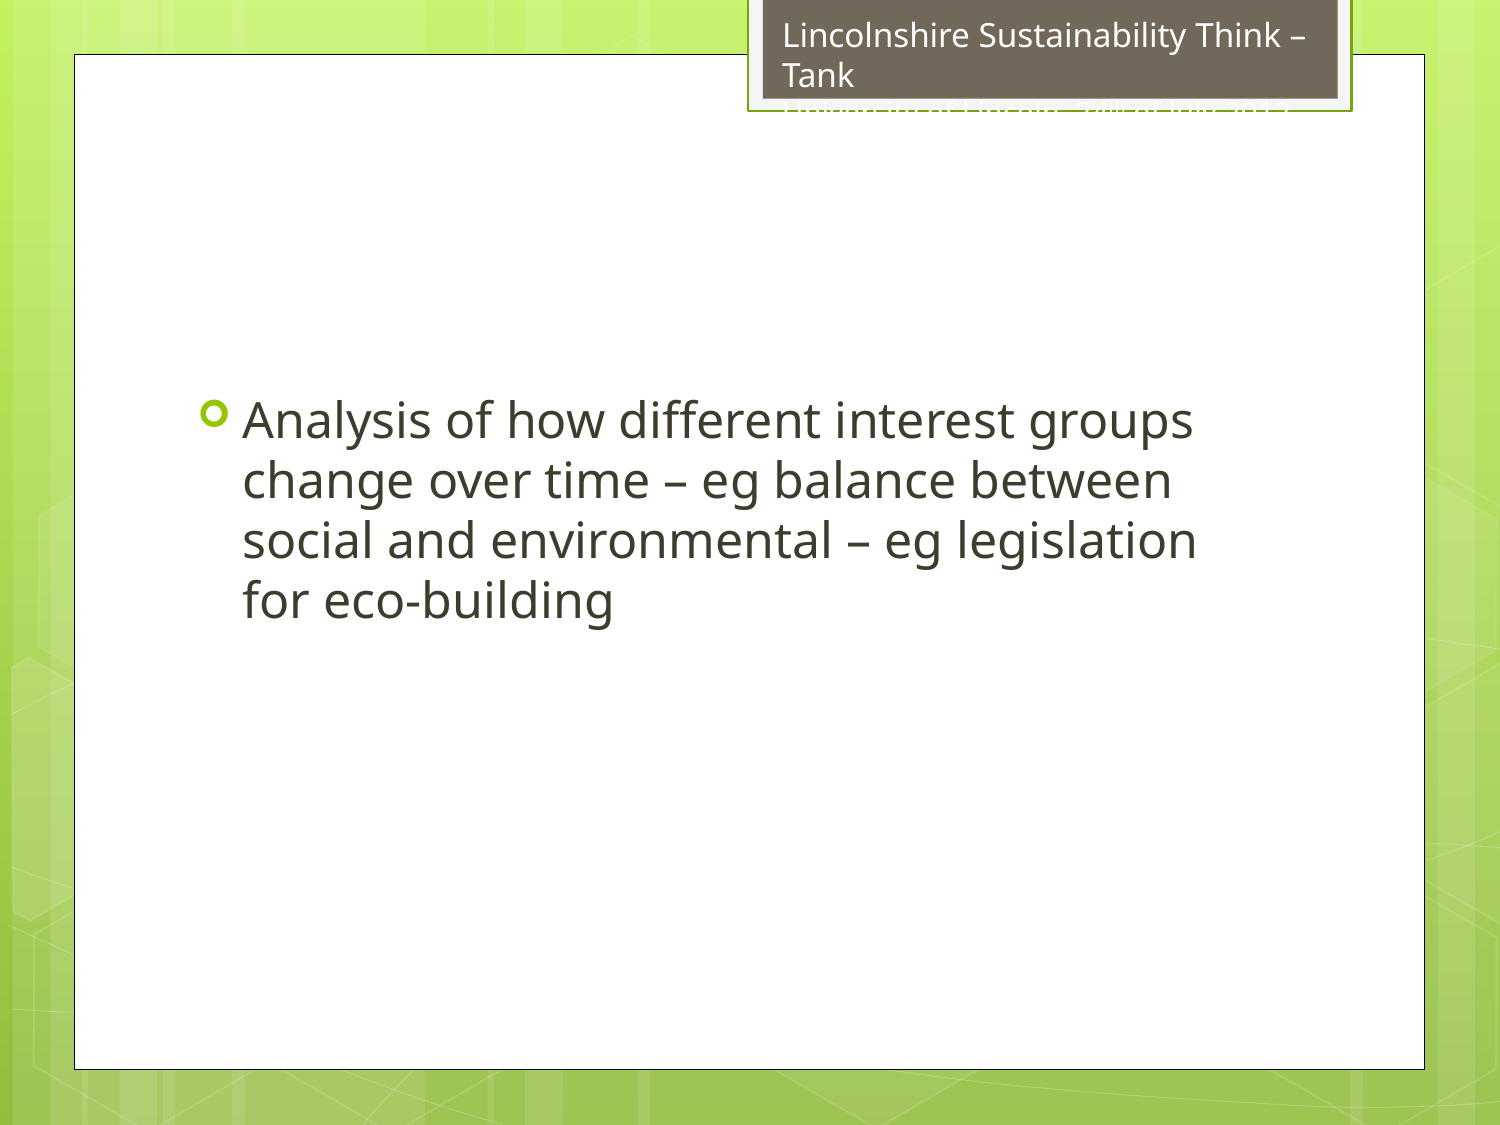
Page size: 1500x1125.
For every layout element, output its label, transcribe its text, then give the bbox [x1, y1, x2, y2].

list Analysis of how different interest groups change over time – eg balance between social and environmental – eg legislation for eco-building [170, 380, 1284, 957]
